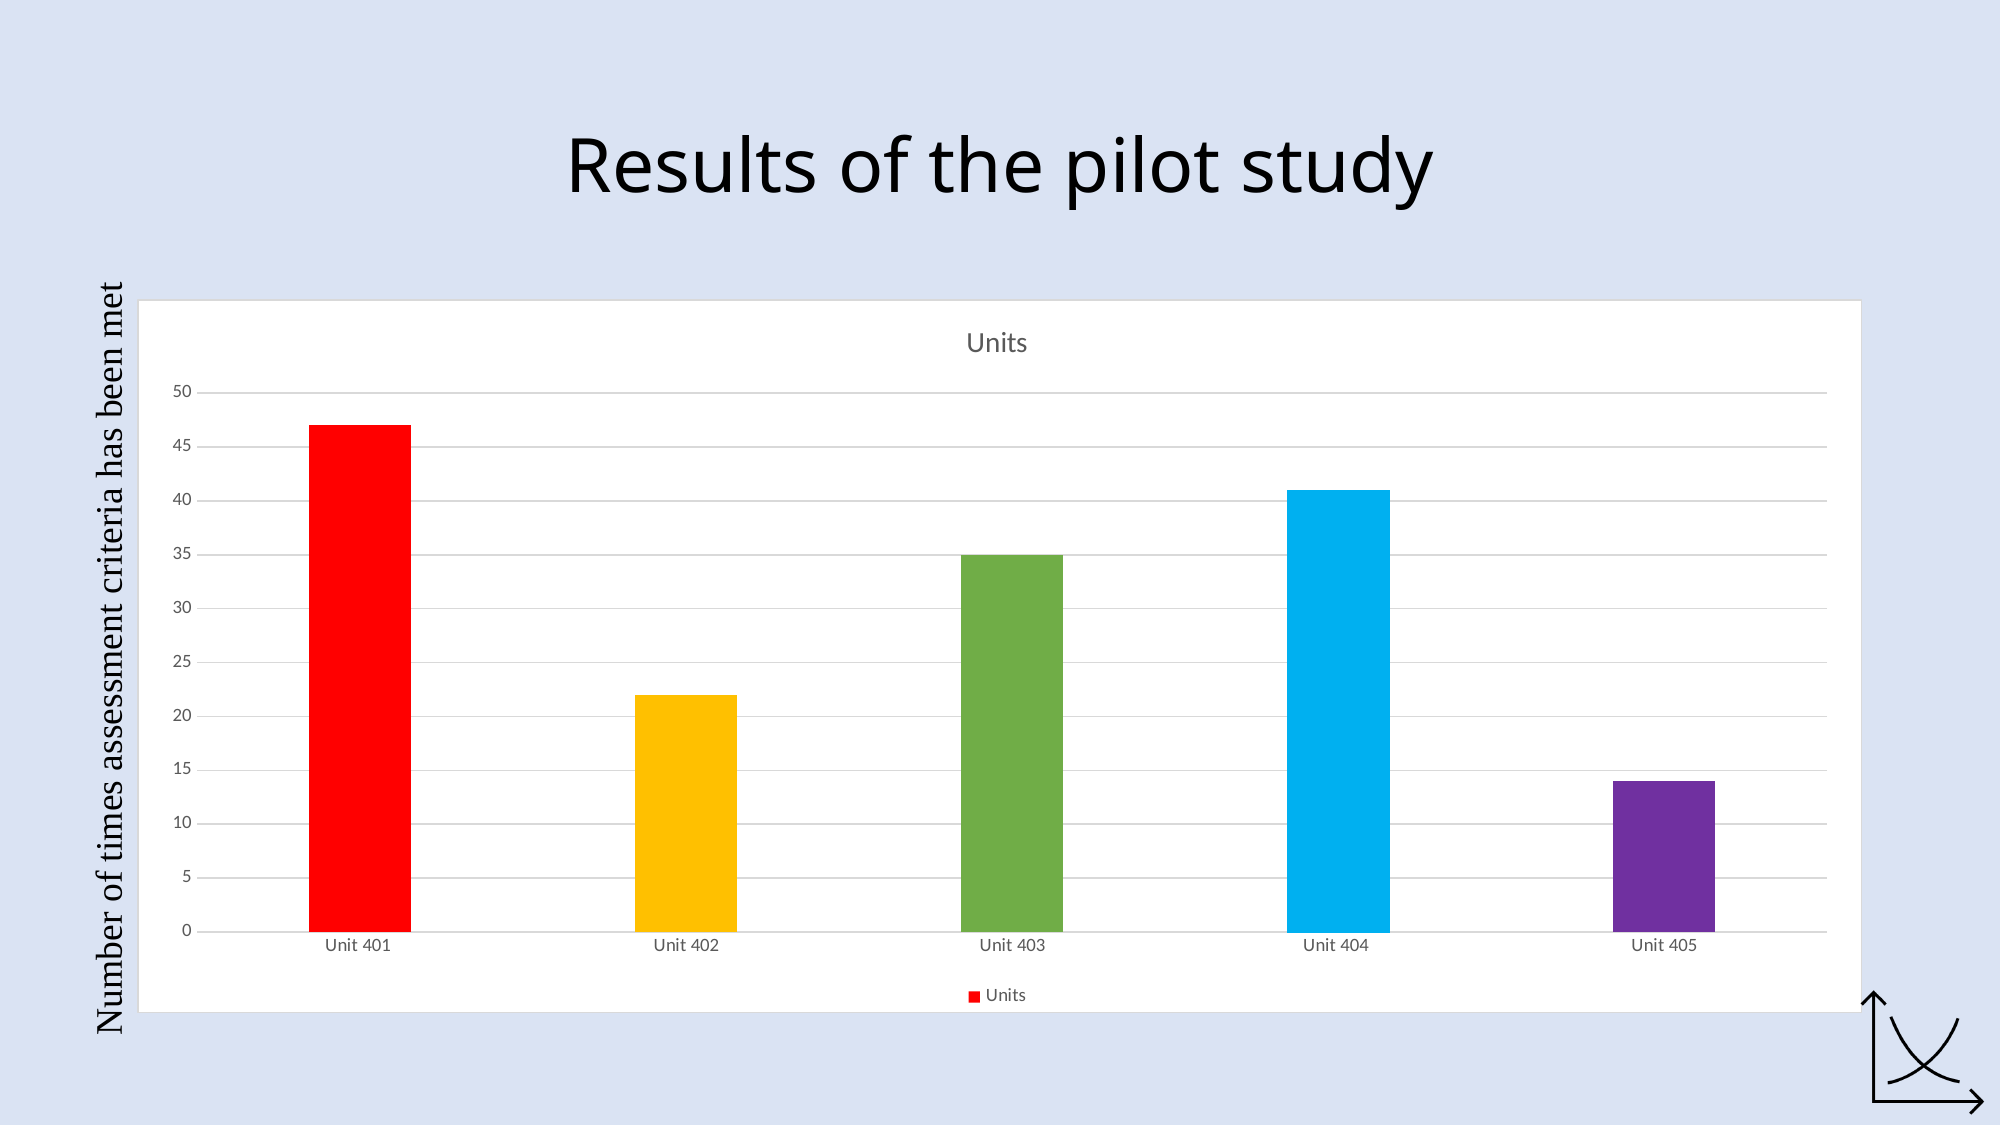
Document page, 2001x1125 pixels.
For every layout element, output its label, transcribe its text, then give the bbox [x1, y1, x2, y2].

text_box Number of times assessment criteria has been met [76, 49, 137, 1051]
picture [1849, 974, 2000, 1125]
title Results of the pilot study [137, 59, 1863, 278]
chart [137, 299, 1863, 1014]
